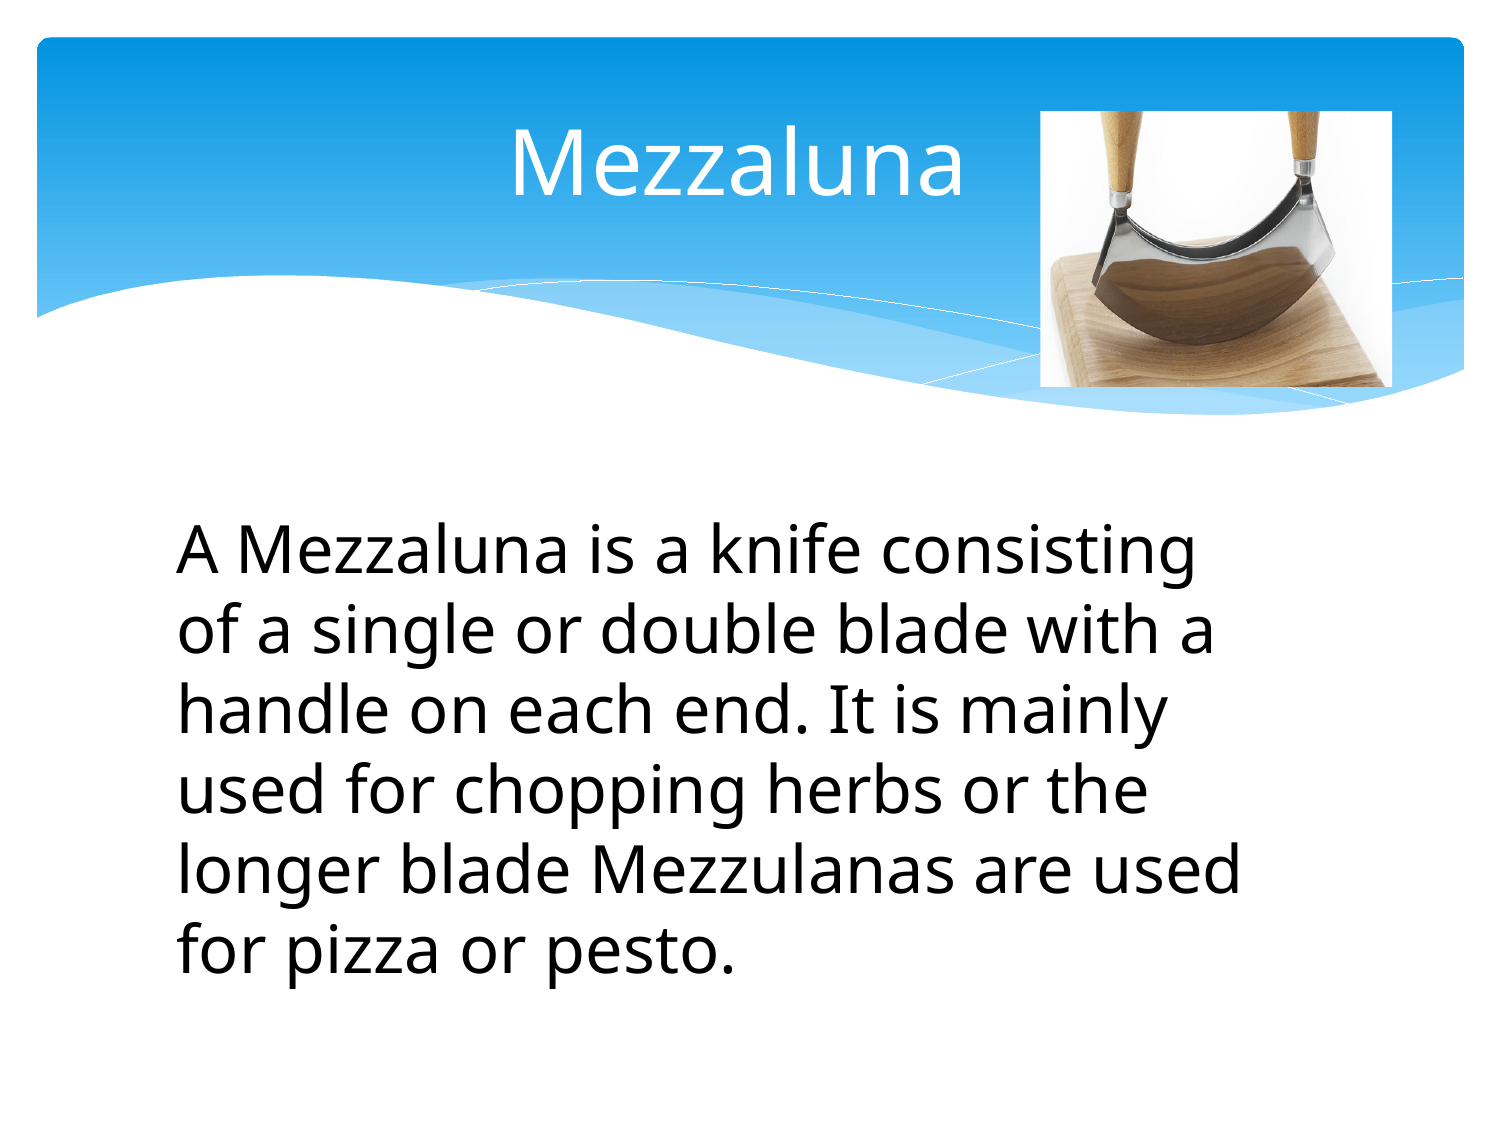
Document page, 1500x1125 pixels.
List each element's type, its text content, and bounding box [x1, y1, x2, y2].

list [1040, 110, 1393, 387]
text_box A Mezzaluna is a knife consisting of a single or double blade with a handle on each end. It is mainly used for chopping herbs or the longer blade Mezzulanas are used for pizza or pesto. [161, 499, 1284, 995]
title Mezzaluna [75, 55, 1425, 261]
